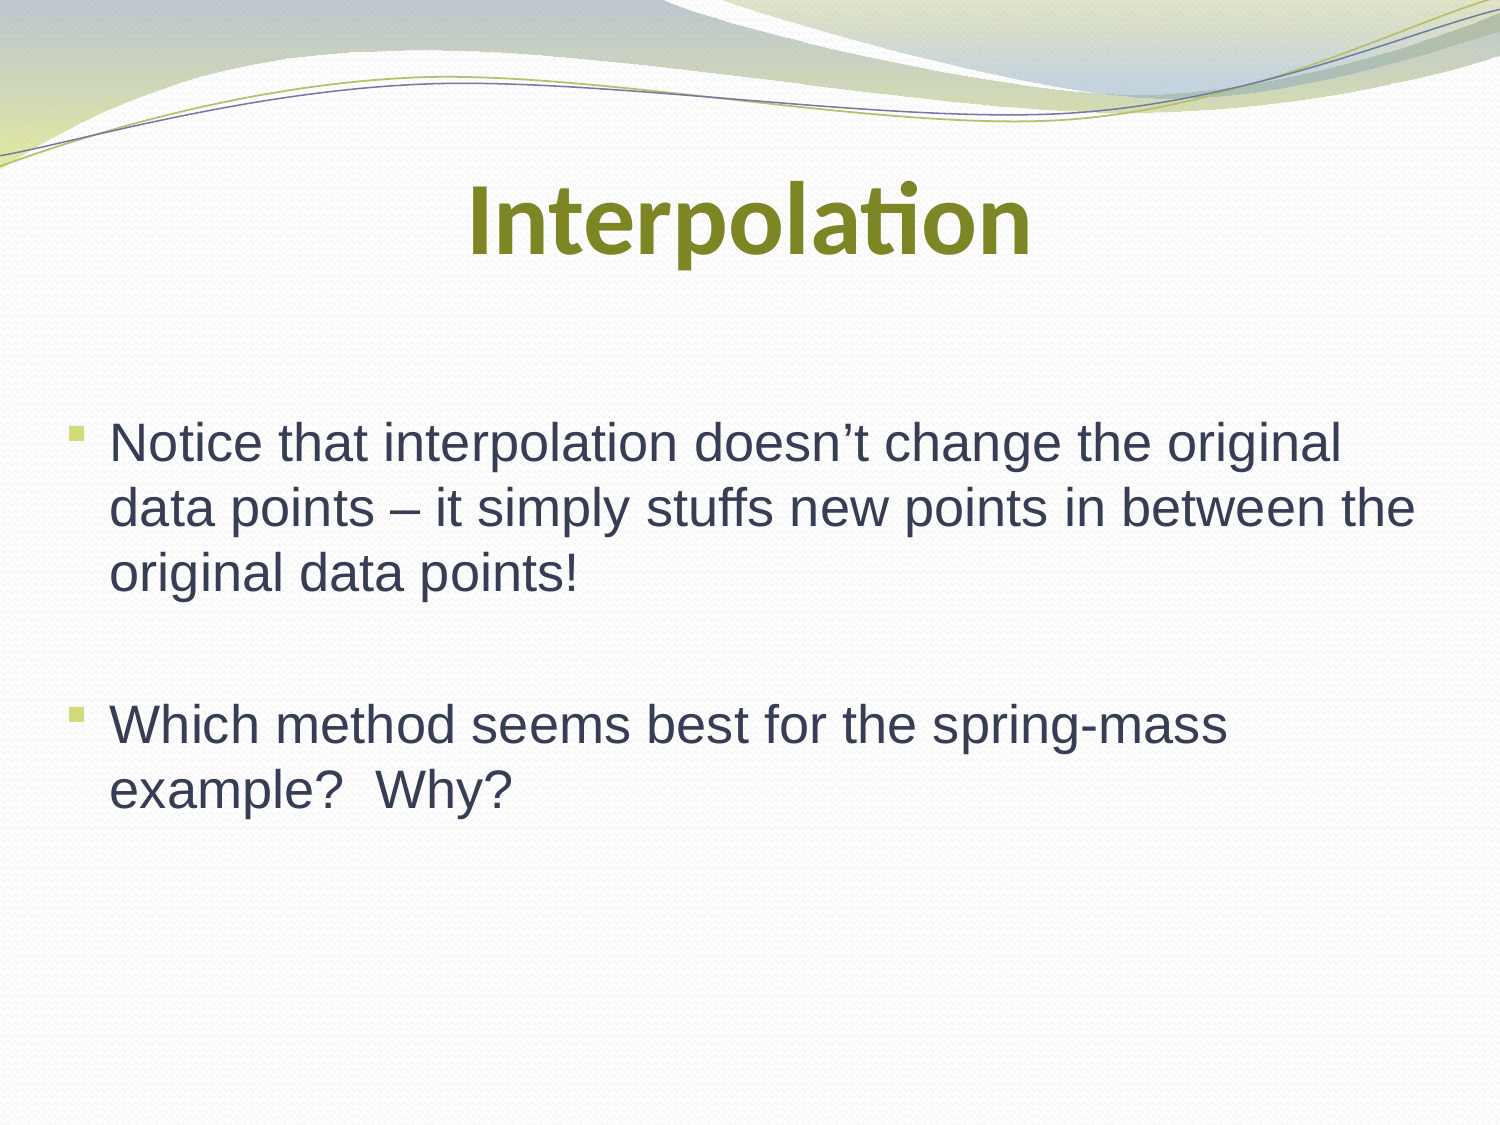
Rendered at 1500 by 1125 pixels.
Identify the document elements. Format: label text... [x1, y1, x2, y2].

title Interpolation [75, 87, 1425, 275]
list Notice that interpolation doesn’t change the original data points – it simply stuffs new points in between the original data points! Which method seems best for the spring-mass example? Why? [50, 399, 1450, 988]
